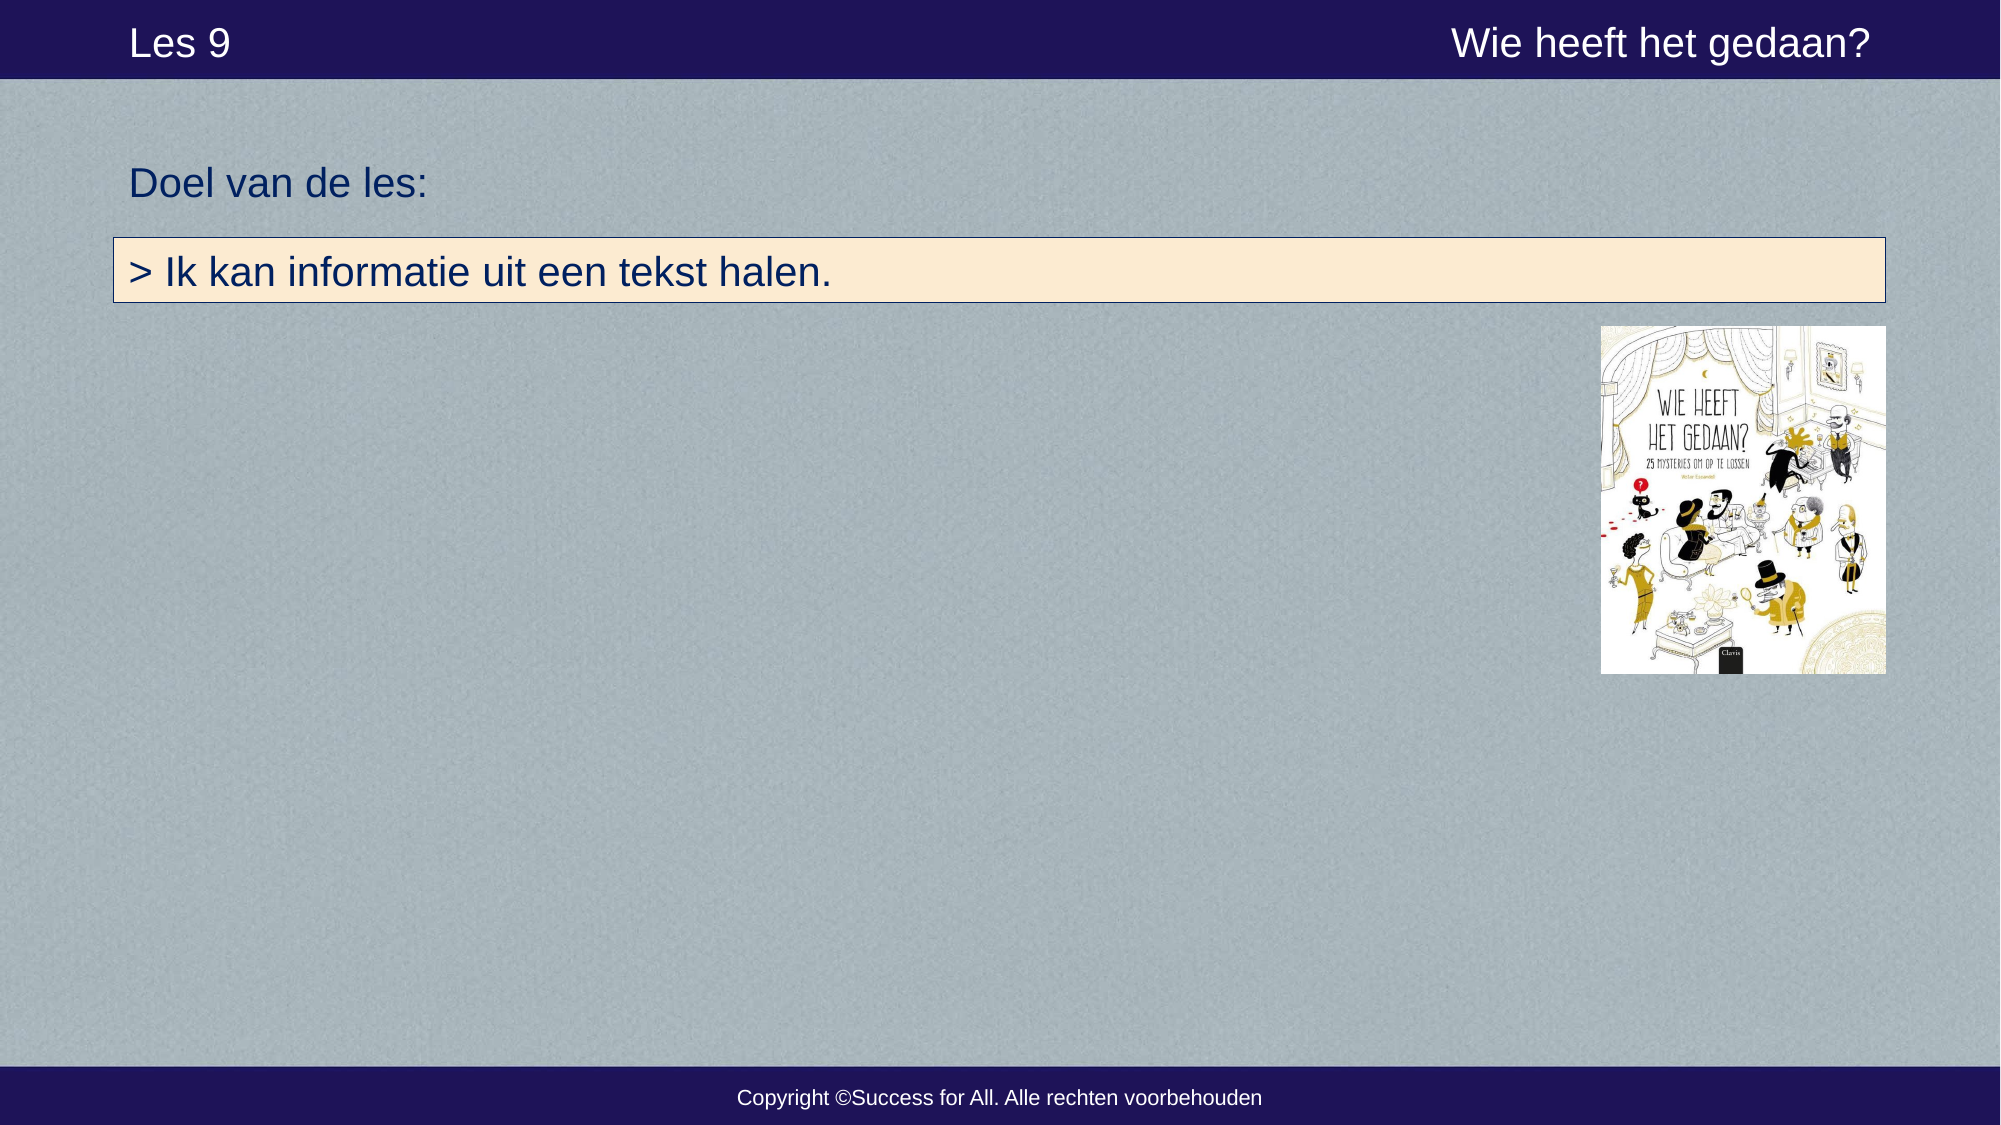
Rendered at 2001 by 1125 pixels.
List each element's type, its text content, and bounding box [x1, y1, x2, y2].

text_box Doel van de les: [113, 148, 1635, 214]
text_box > Ik kan informatie uit een tekst halen. [113, 237, 1886, 303]
picture [0, 0, 2001, 1125]
text_box Copyright ©Success for All. Alle rechten voorbehouden [0, 1076, 2000, 1125]
text_box Wie heeft het gedaan? [999, 8, 1886, 73]
text_box Les 9 [114, 8, 354, 73]
